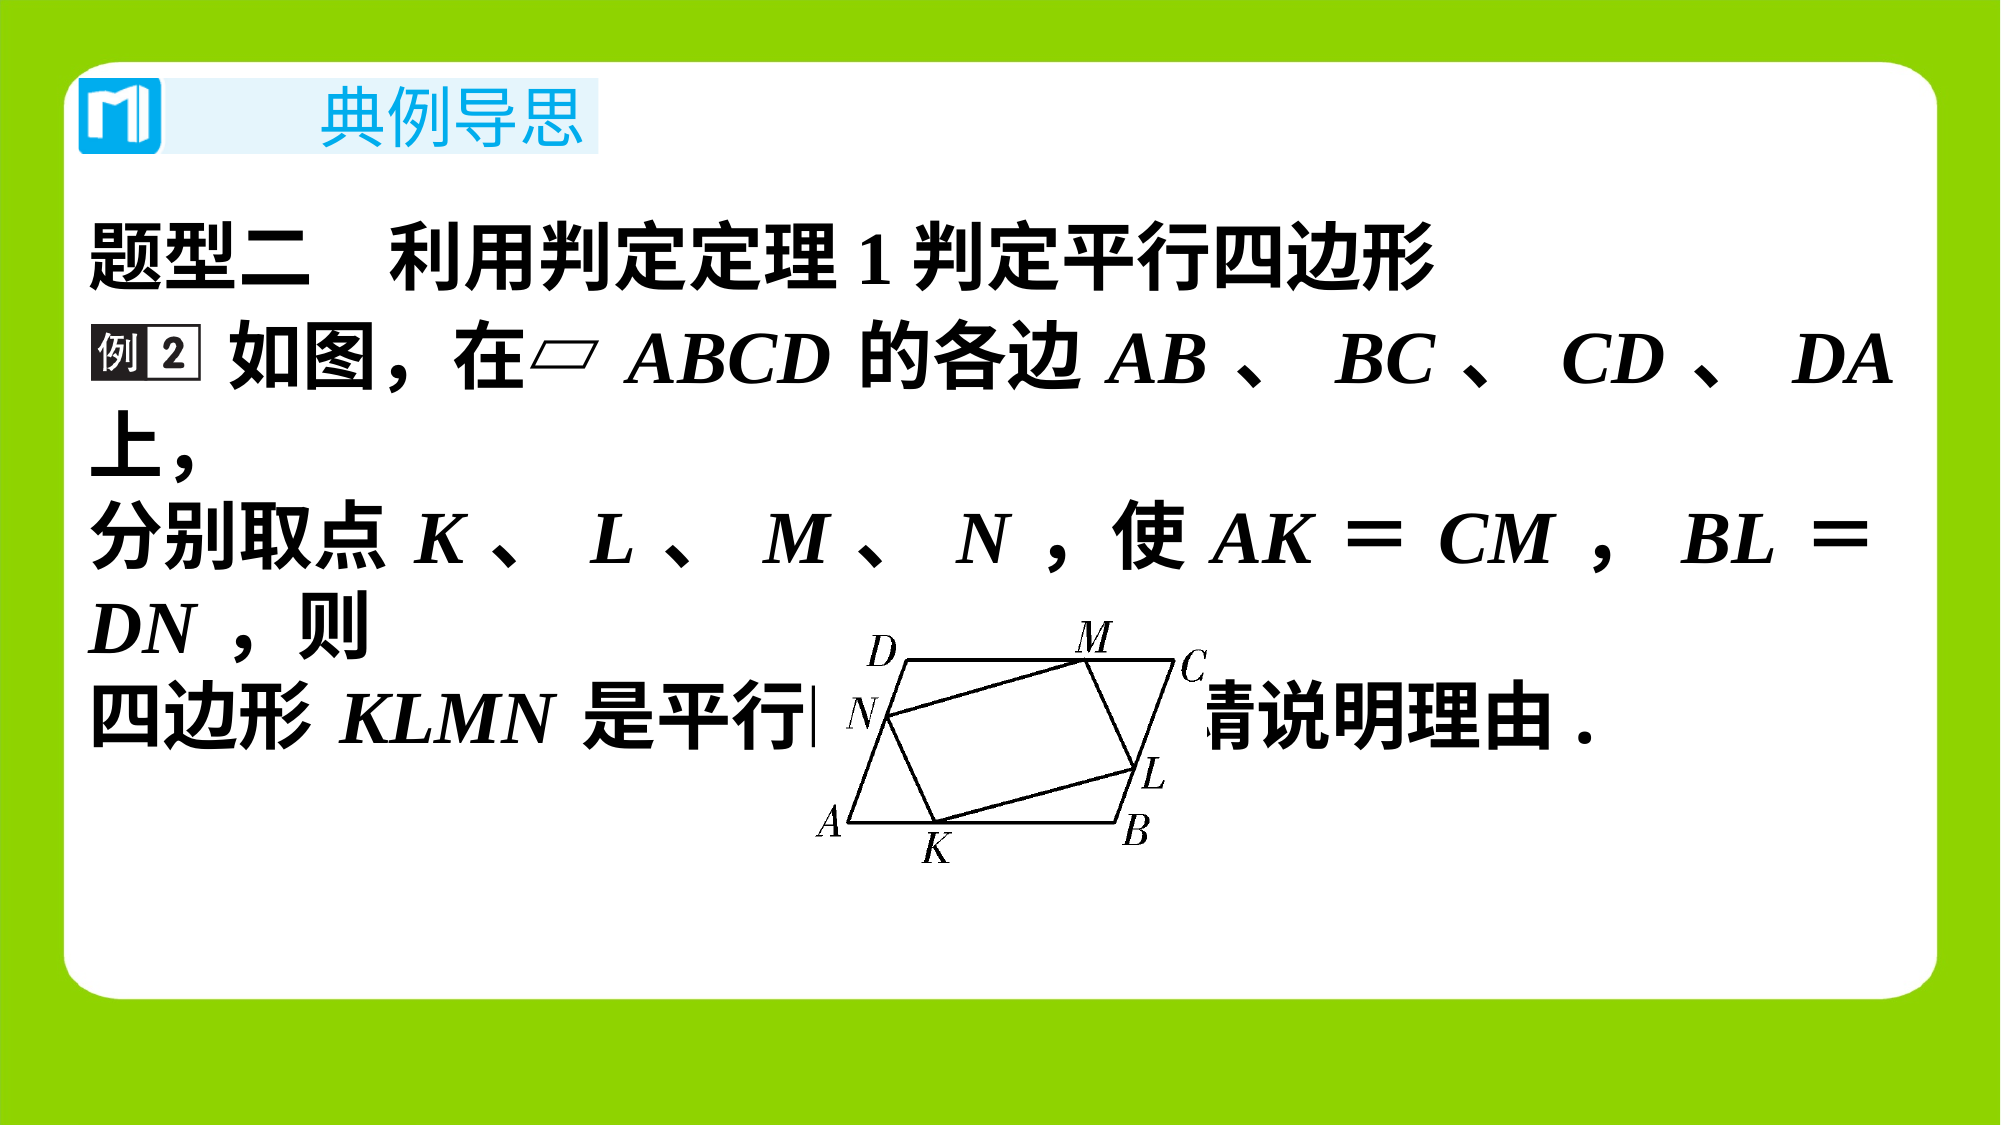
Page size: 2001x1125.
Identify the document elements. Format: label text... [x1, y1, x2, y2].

picture [0, 0, 2001, 1125]
text_box 如图，在▱ABCD的各边AB、BC、CD、DA上， 分别取点K、L、M、N，使AK＝CM，BL＝DN，则 四边形KLMN是平行四边形吗？请说明理由. [88, 309, 1974, 582]
text_box 题型二 利用判定定理1判定平行四边形 [88, 209, 1419, 301]
